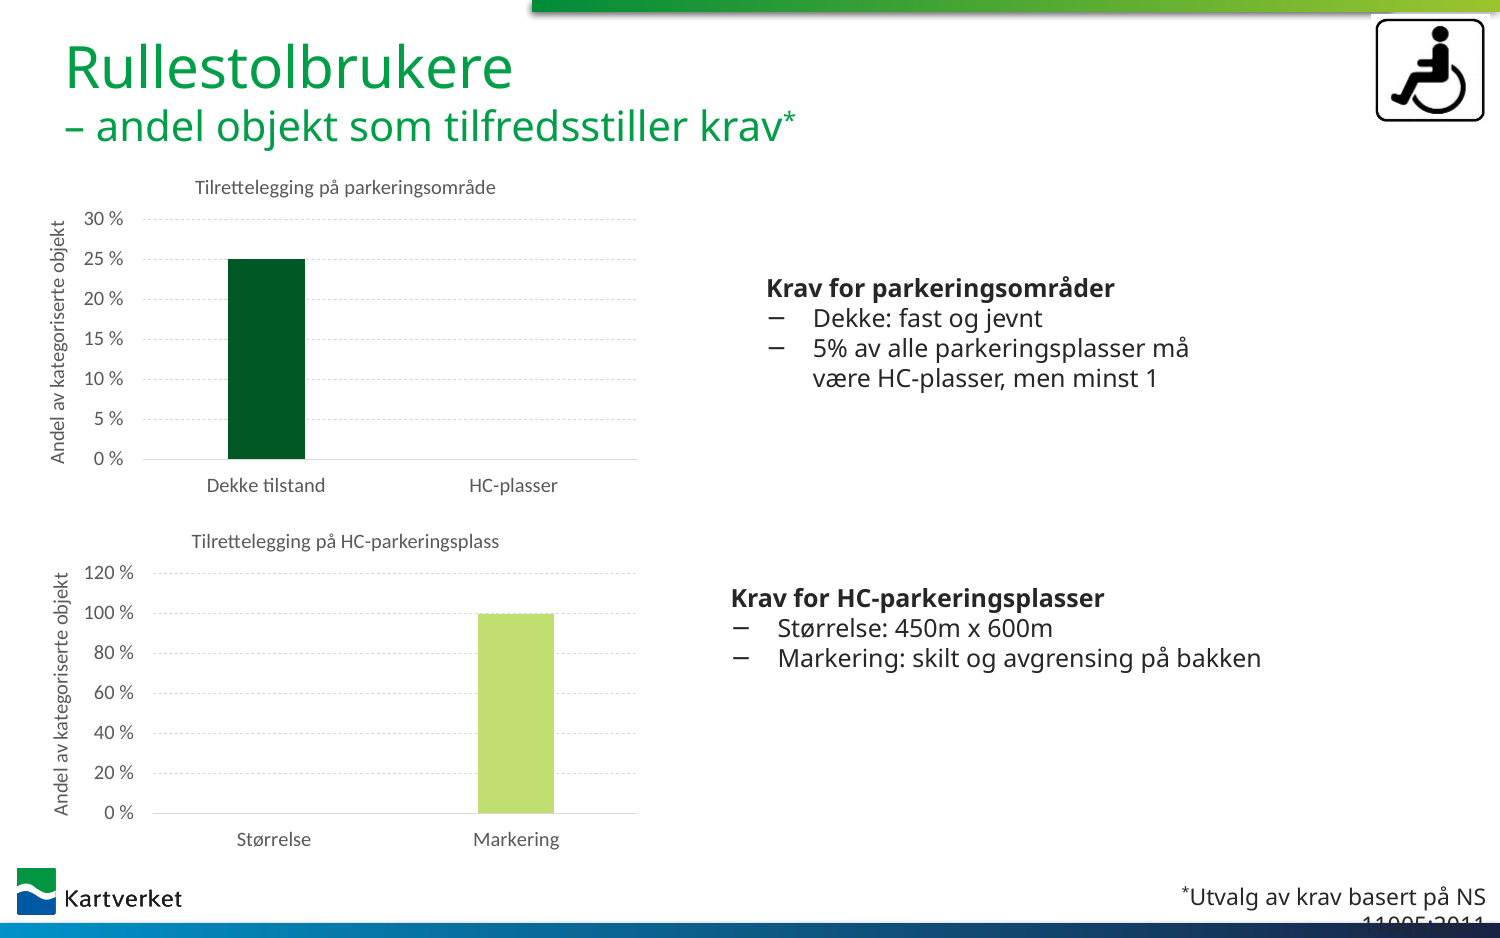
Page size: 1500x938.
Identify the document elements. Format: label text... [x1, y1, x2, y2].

text_box Krav for HC-parkeringsplasser Størrelse: 450m x 600m Markering: skilt og avgrensing på bakken [715, 574, 1278, 680]
text_box *Utvalg av krav basert på NS 11005:2011 [1068, 873, 1500, 938]
picture [1371, 13, 1491, 127]
text_box Krav for parkeringsområder Dekke: fast og jevnt 5% av alle parkeringsplasser må være HC-plasser, men minst 1 [751, 264, 1232, 400]
picture [41, 520, 650, 859]
picture [41, 166, 650, 505]
text_box Rullestolbrukere – andel objekt som tilfredsstiller krav* [49, 23, 1431, 158]
